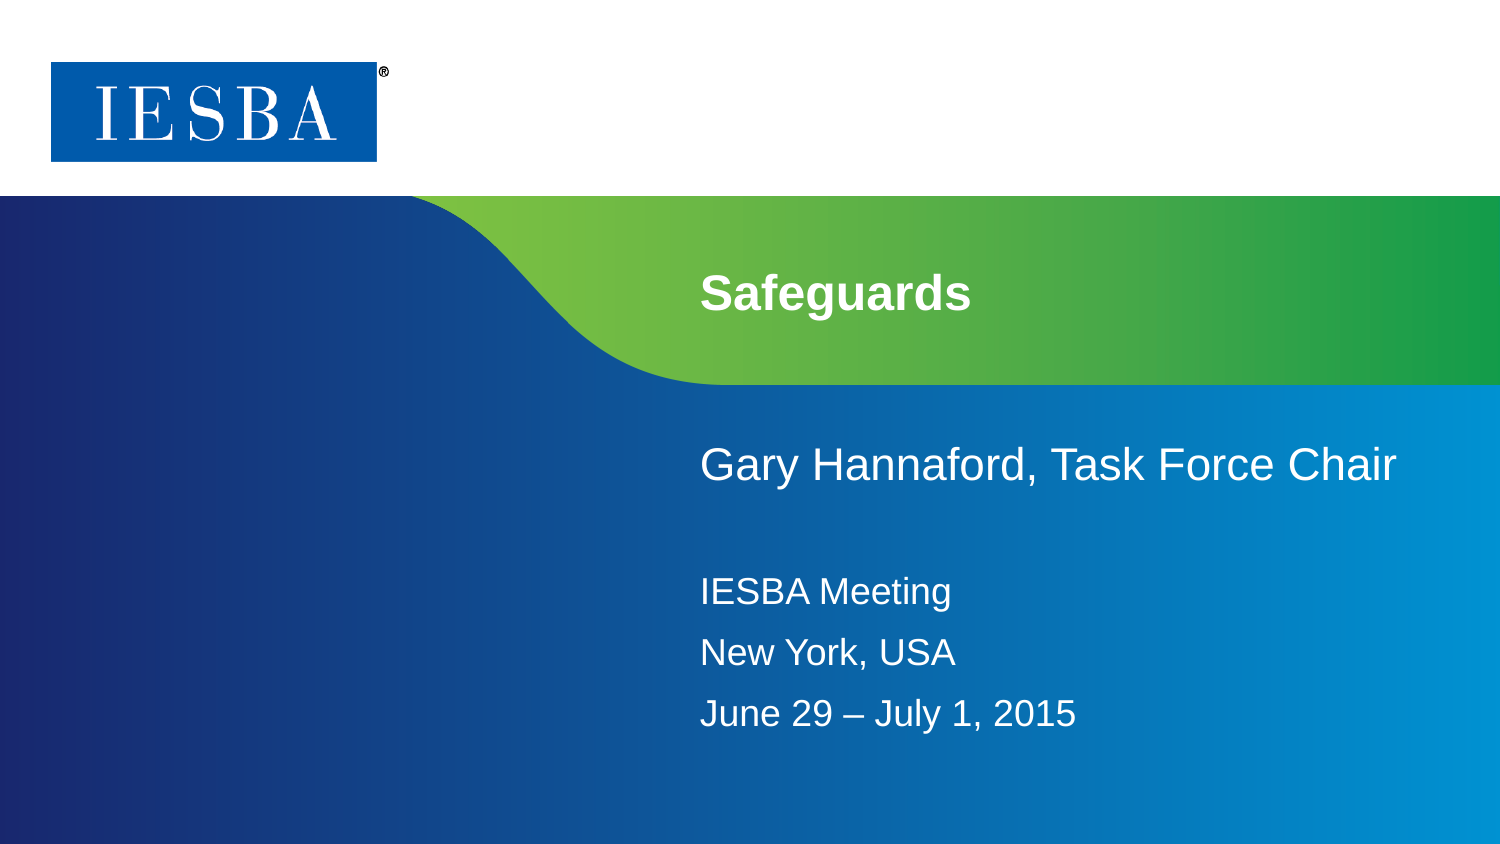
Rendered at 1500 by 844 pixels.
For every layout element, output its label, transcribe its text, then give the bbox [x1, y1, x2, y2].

picture [412, 196, 1500, 385]
title Safeguards [699, 229, 1463, 352]
picture [51, 62, 389, 162]
subtitle Gary Hannaford, Task Force Chair IESBA Meeting New York, USA June 29 – July 1, 2015 [699, 434, 1488, 785]
